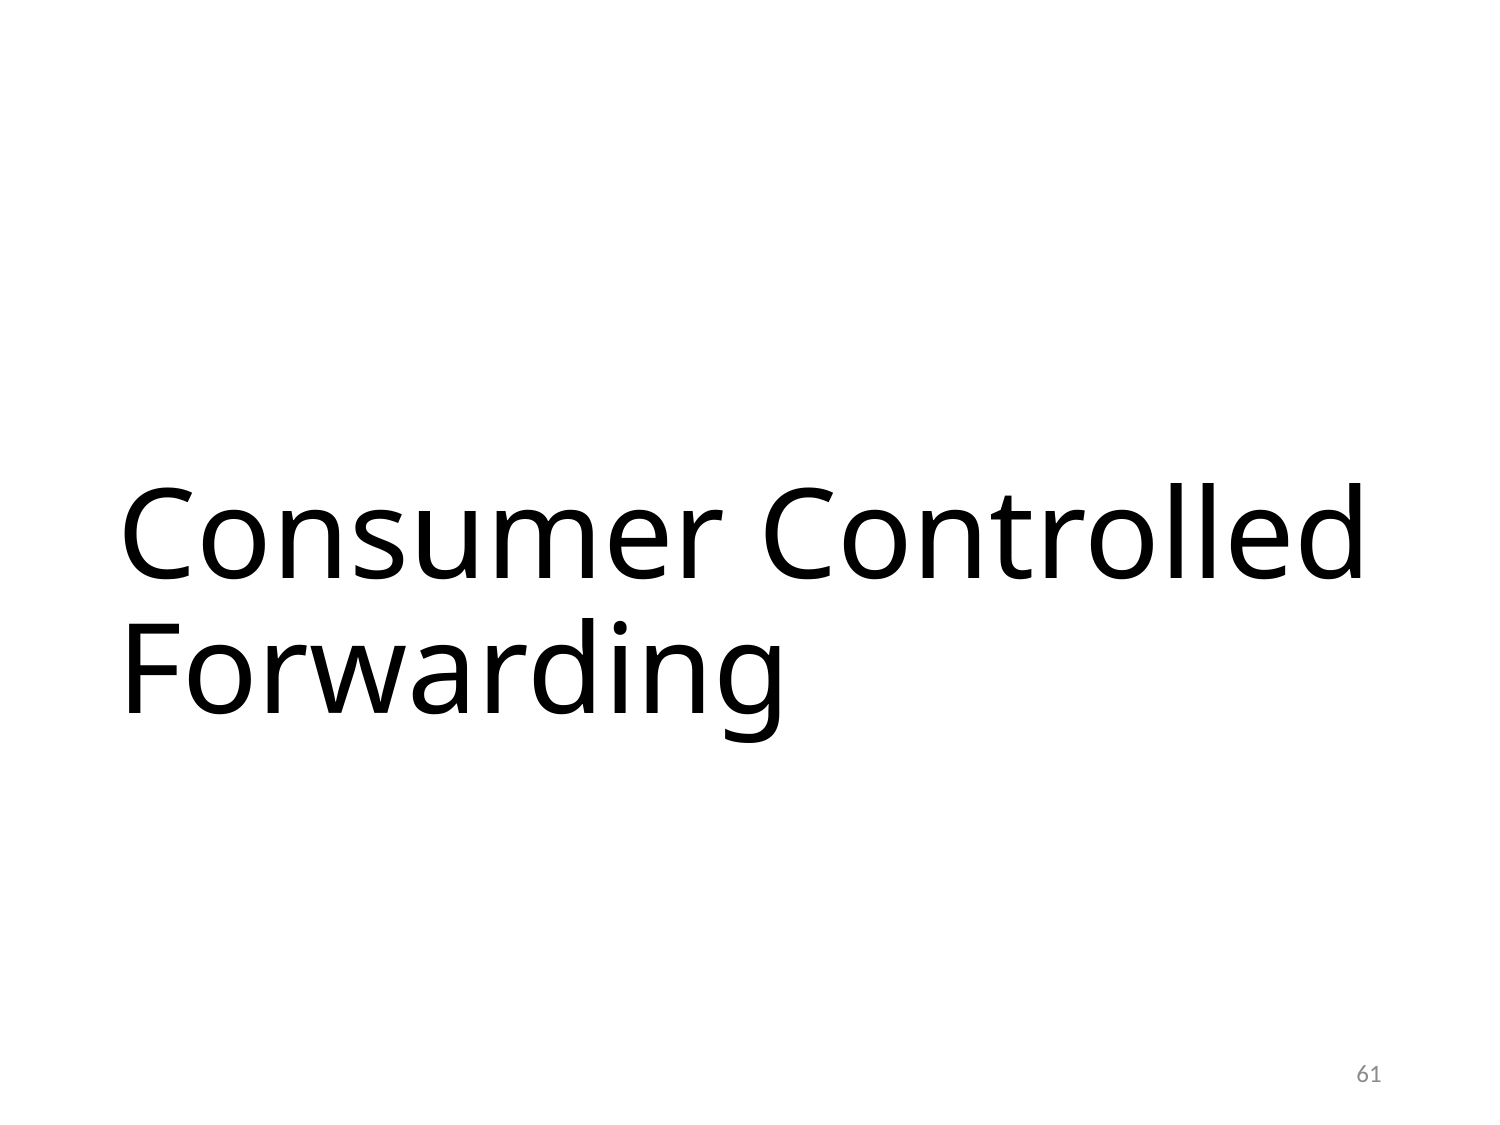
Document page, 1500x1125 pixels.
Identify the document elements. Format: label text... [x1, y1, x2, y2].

title Consumer Controlled Forwarding [102, 280, 1397, 749]
slide_number 61 [1059, 1042, 1397, 1103]
